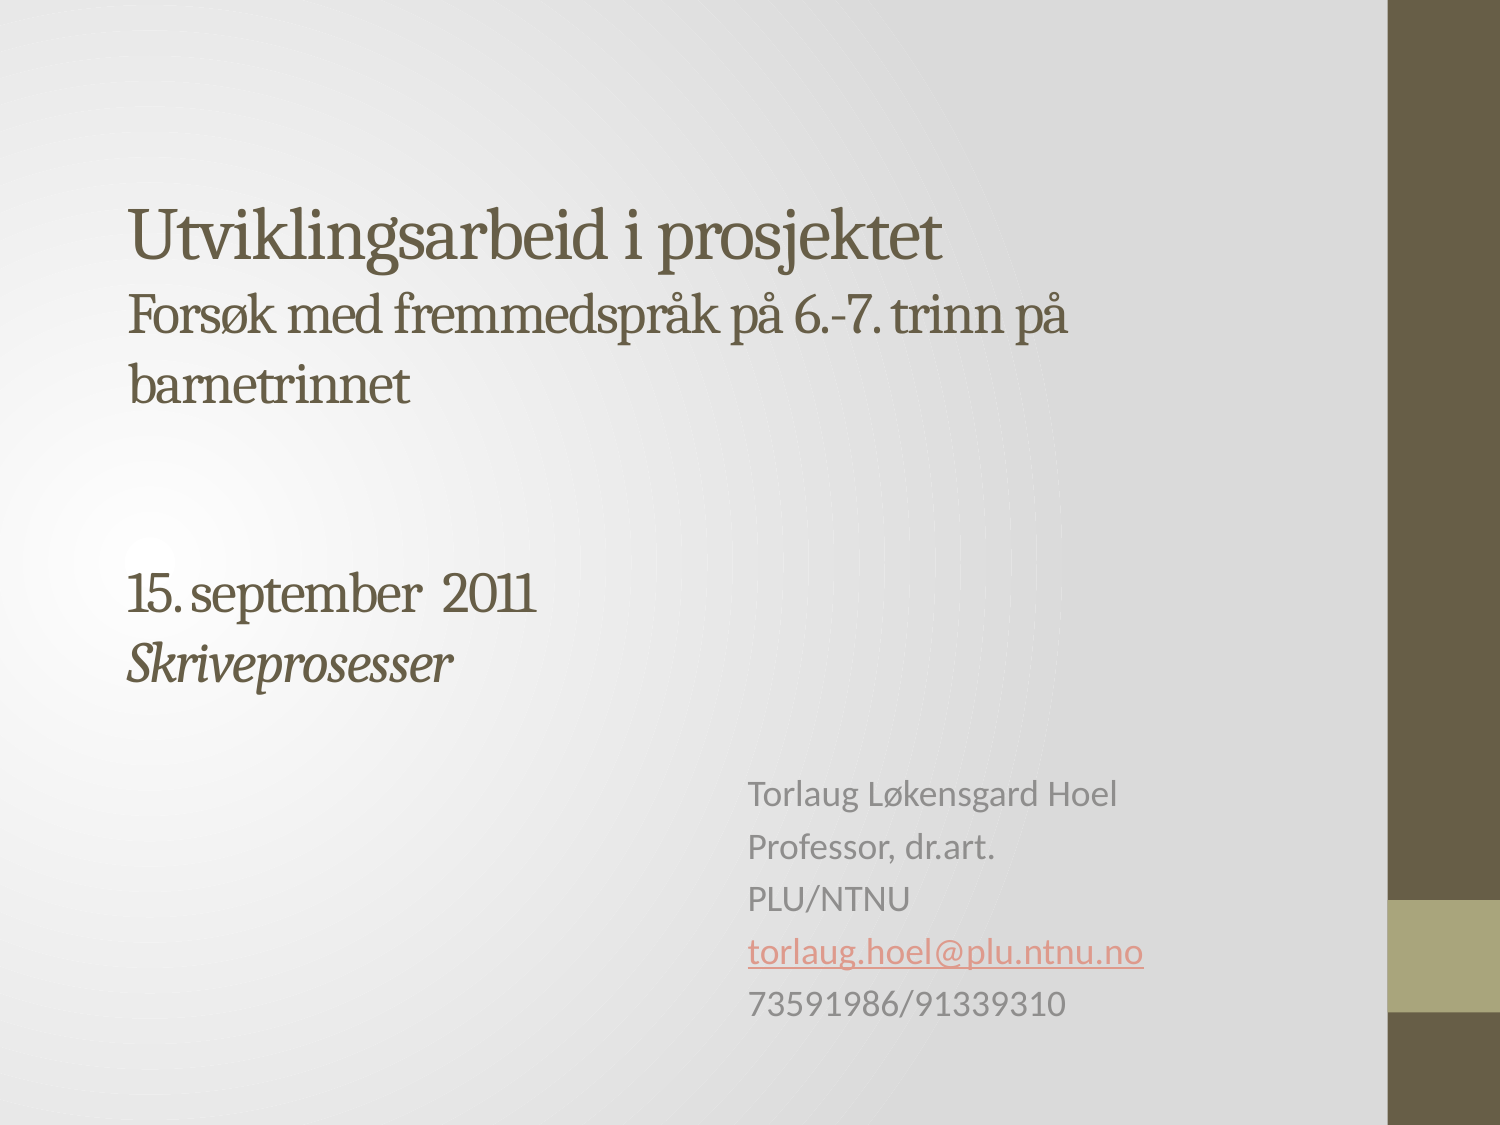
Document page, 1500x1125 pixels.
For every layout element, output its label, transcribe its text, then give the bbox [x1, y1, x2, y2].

title Utviklingsarbeid i prosjektet Forsøk med fremmedspråk på 6.-7. trinn på barnetrinnet 15. september 2011 Skriveprosesser [112, 276, 1350, 703]
subtitle Torlaug Løkensgard Hoel Professor, dr.art. PLU/NTNU torlaug.hoel@plu.ntnu.no 73591986/91339310 [732, 761, 1350, 1033]
